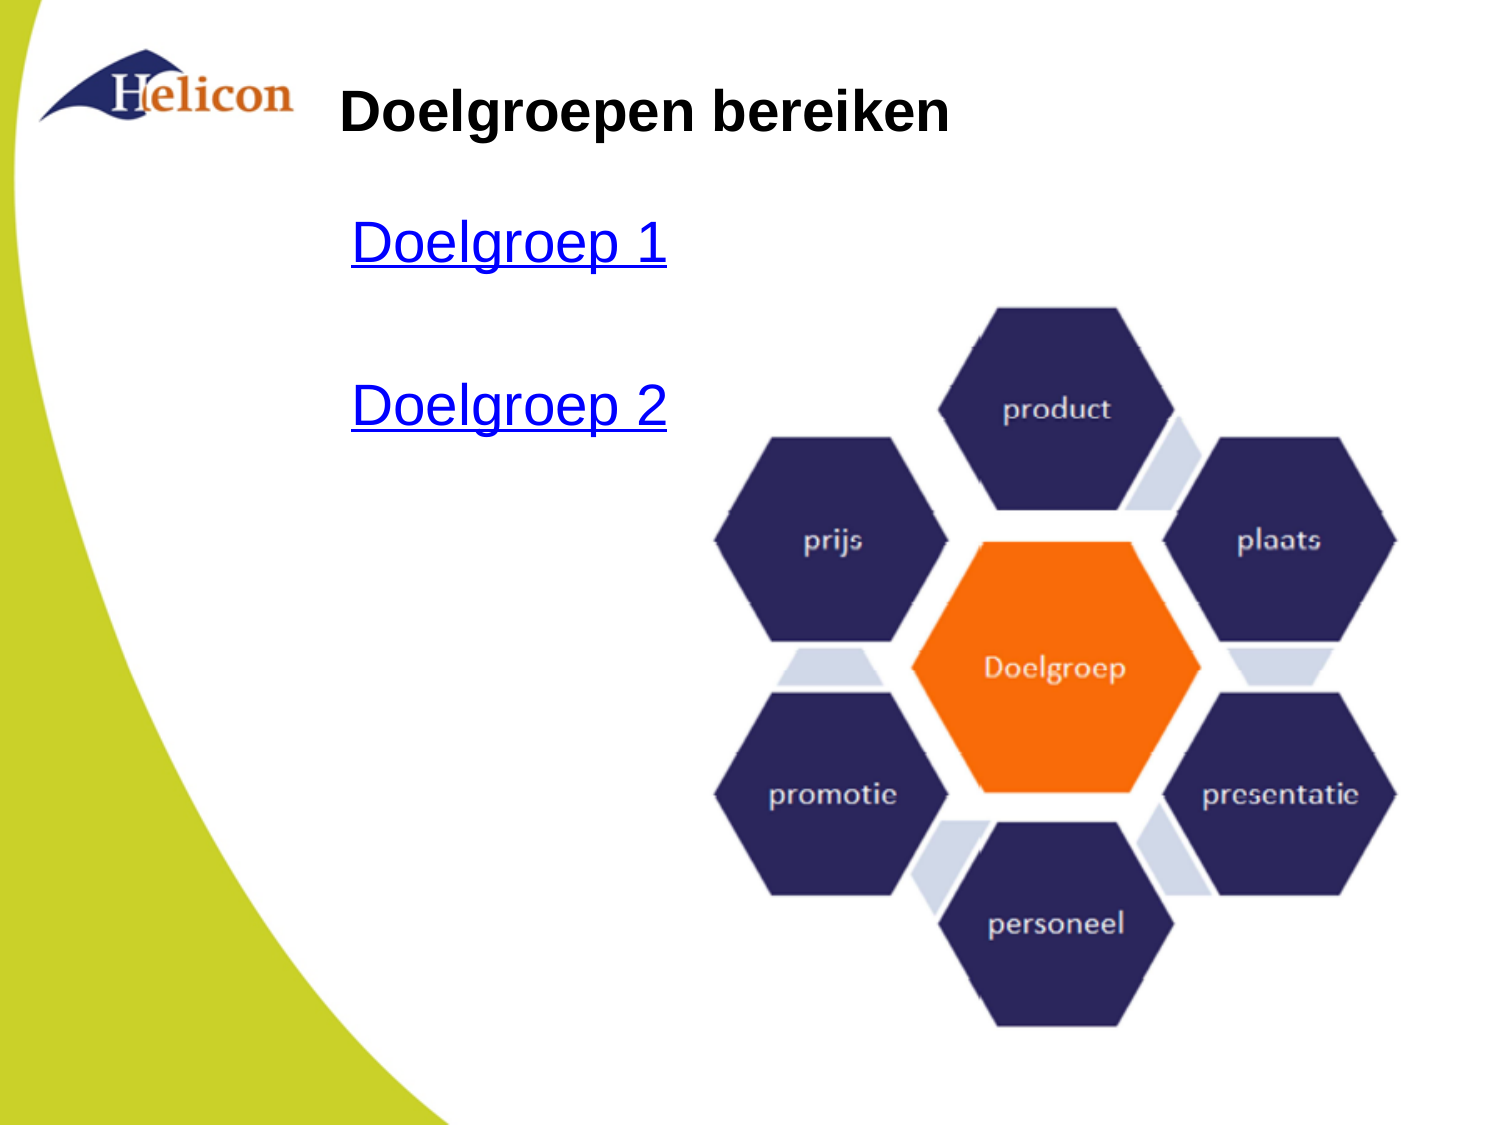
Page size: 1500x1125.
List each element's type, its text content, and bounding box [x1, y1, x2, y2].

list Doelgroep 1 Doelgroep 2 [336, 196, 1425, 1005]
title Doelgroepen bereiken [324, 54, 1415, 161]
picture [0, 0, 1500, 1125]
